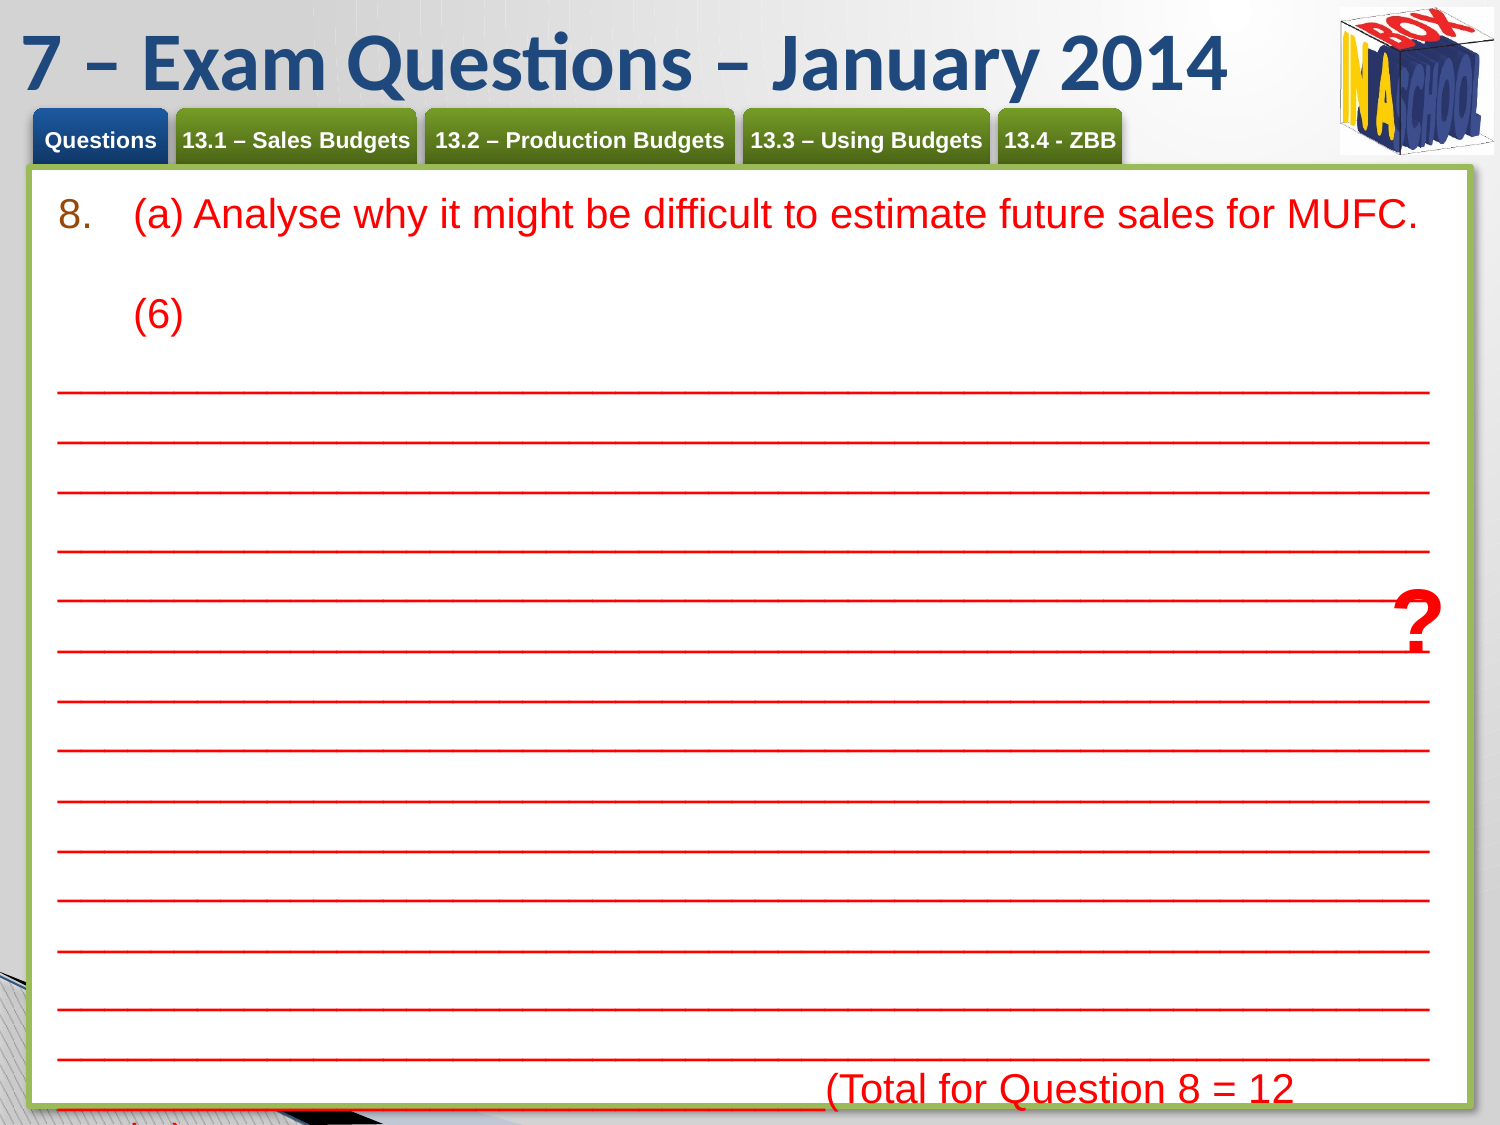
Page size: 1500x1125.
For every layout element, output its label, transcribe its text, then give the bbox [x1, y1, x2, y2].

picture [1340, 7, 1495, 155]
text_box ? [1375, 554, 1435, 680]
text_box (a) Analyse why it might be difficult to estimate future sales for MUFC. (6) _________________________________________________________________________________________________________________________________________________________________________________ _________________________________________________________________________________________________________________________________________________________________________________ _________________________________________________________________________________________________________________________________________________________________________________ _________________________________________________________________________________________________________________________________________________________________________________ _______________________________________________________________________________________________________________________________________________________(Total for Question 8 = 12 marks) [43, 179, 1447, 1125]
title 7 – Exam Questions – January 2014 [5, 11, 1270, 102]
